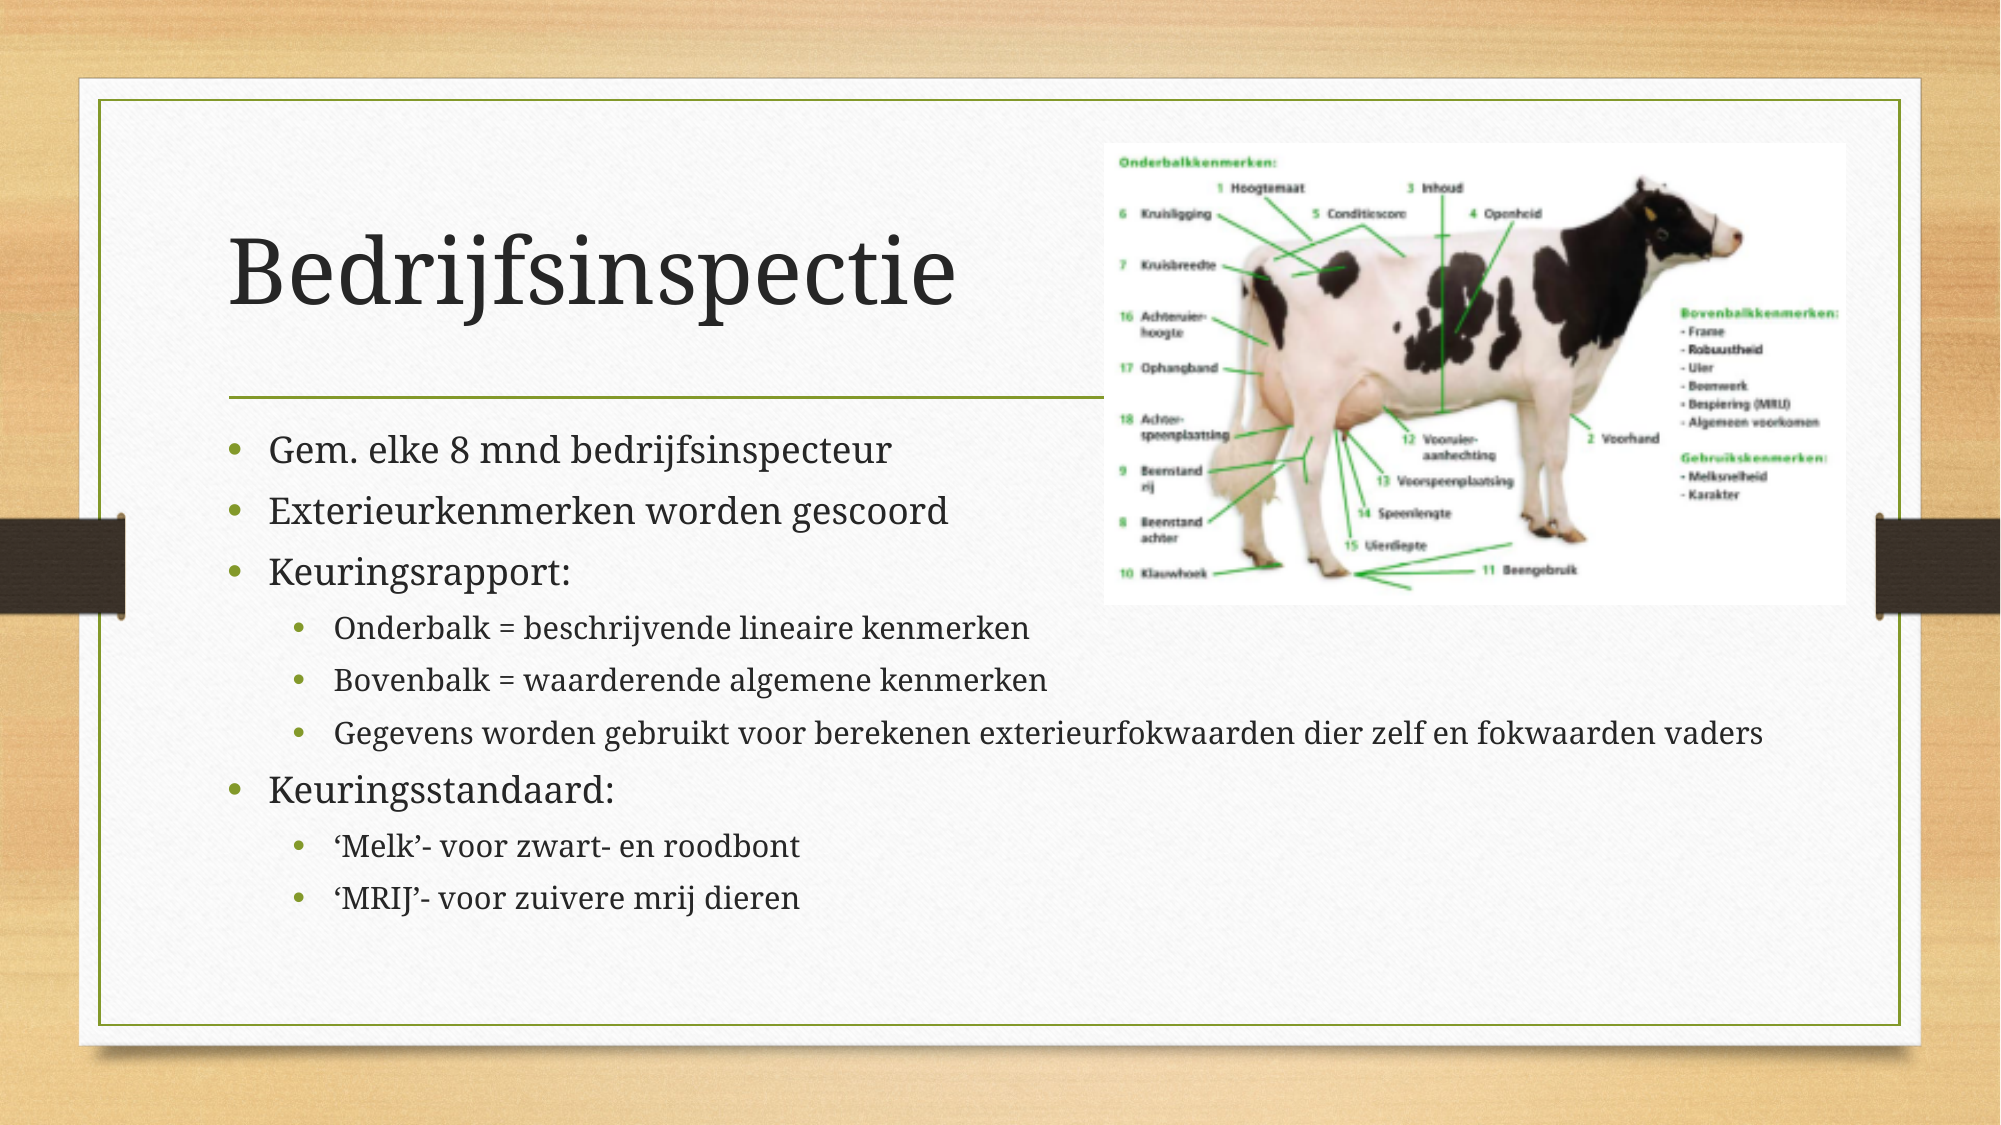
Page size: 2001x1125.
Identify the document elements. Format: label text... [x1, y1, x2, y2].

list Gem. elke 8 mnd bedrijfsinspecteur Exterieurkenmerken worden gescoord Keuringsrapport: Onderbalk = beschrijvende lineaire kenmerken Bovenbalk = waarderende algemene kenmerken Gegevens worden gebruikt voor berekenen exterieurfokwaarden dier zelf en fokwaarden vaders Keuringsstandaard: ‘Melk’- voor zwart- en roodbont ‘MRIJ’- voor zuivere mrij dieren [212, 419, 1788, 964]
title Bedrijfsinspectie [212, 161, 1104, 375]
picture [0, 0, 2001, 1125]
